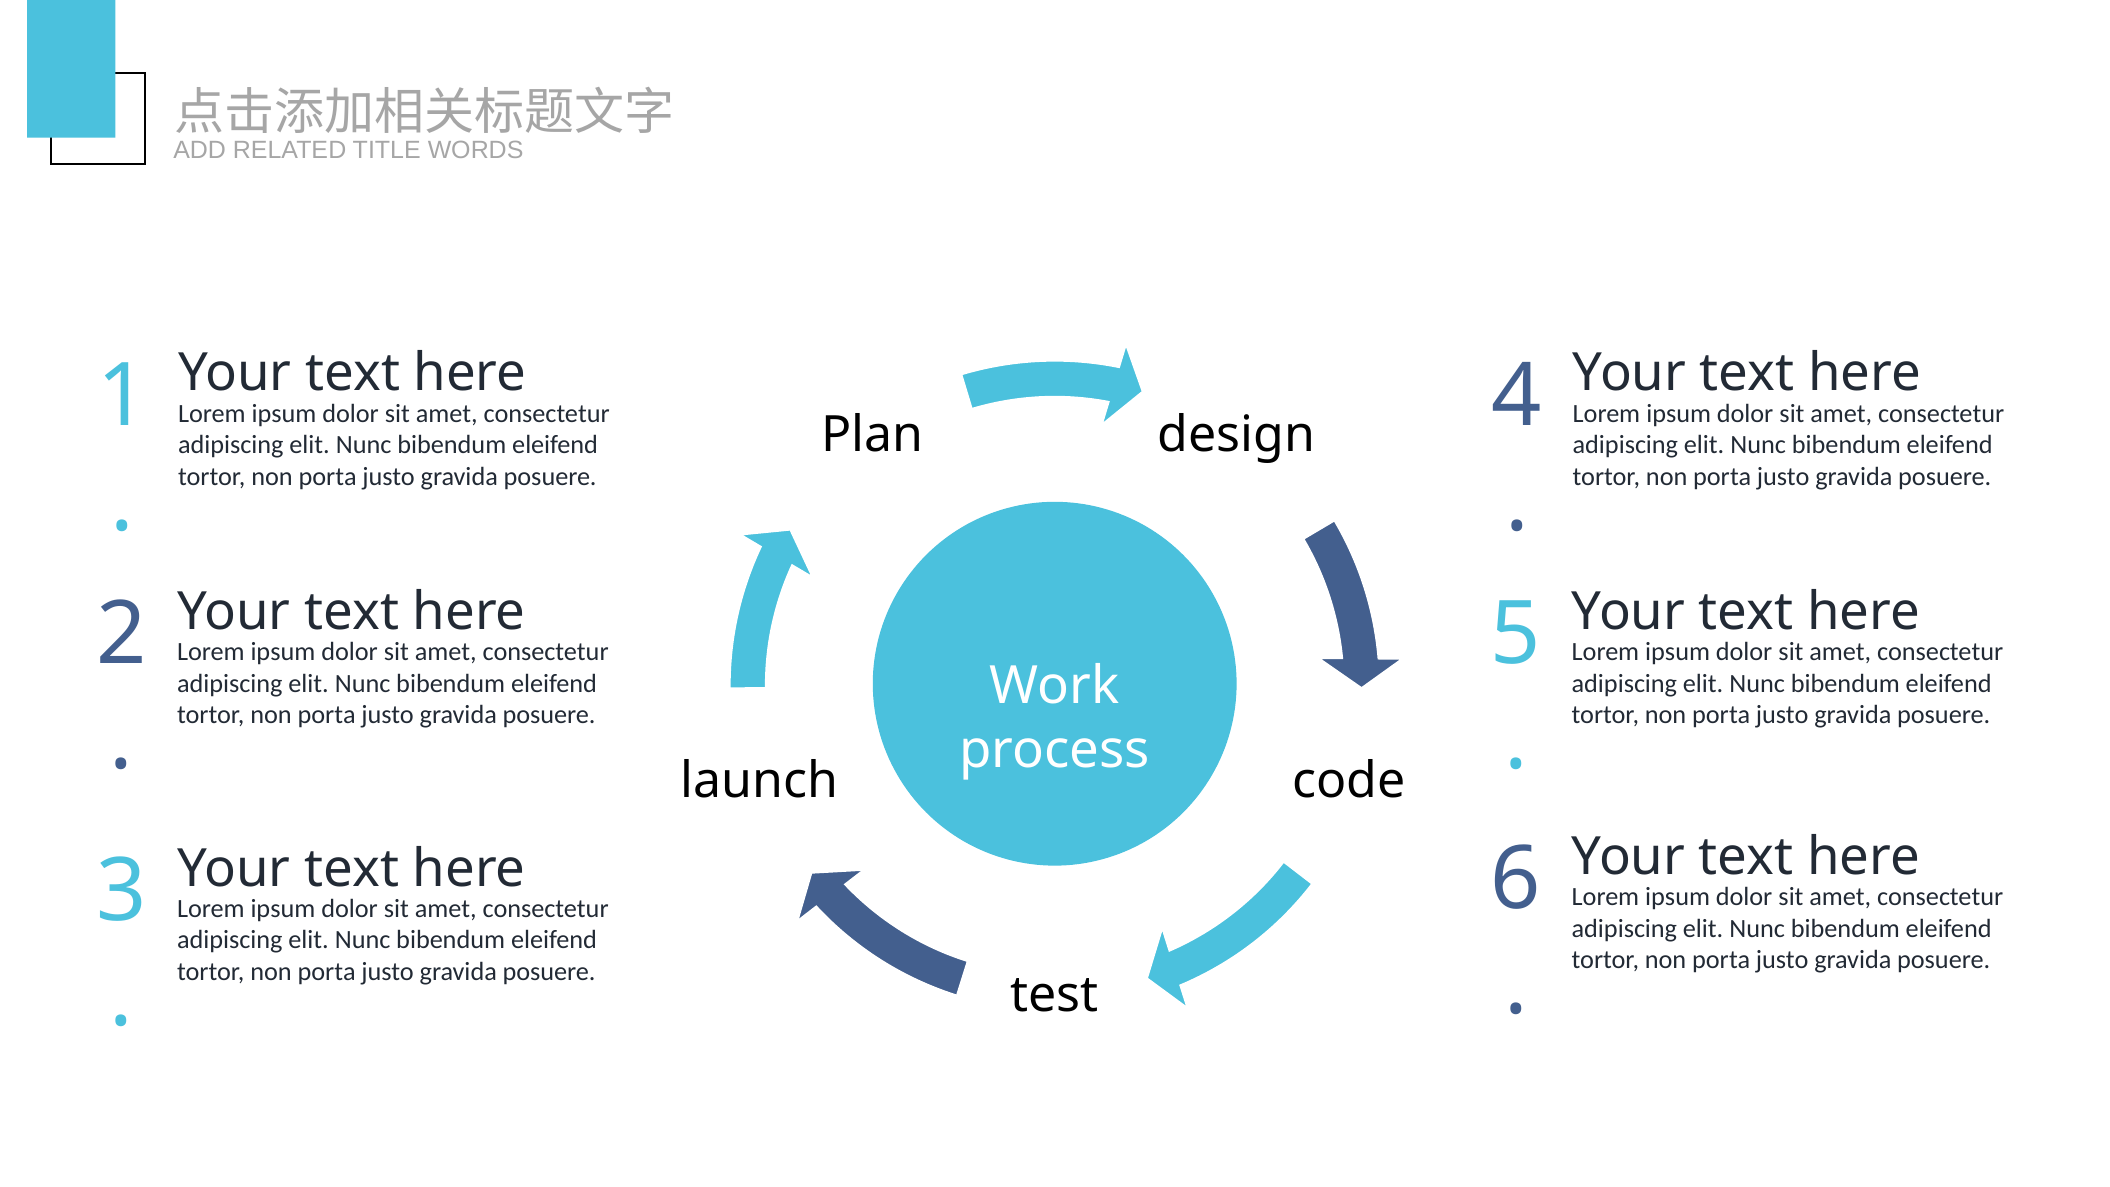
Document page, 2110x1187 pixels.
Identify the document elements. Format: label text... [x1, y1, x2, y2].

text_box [80, 329, 665, 558]
text_box ADD RELATED TITLE WORDS [173, 133, 525, 164]
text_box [79, 824, 664, 1053]
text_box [1474, 568, 2058, 797]
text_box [537, 336, 1573, 1090]
text_box [50, 72, 146, 165]
text_box 点击添加相关标题文字 [174, 79, 675, 140]
text_box [26, 0, 116, 139]
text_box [1475, 329, 2059, 558]
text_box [1474, 813, 2058, 1042]
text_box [79, 568, 664, 797]
